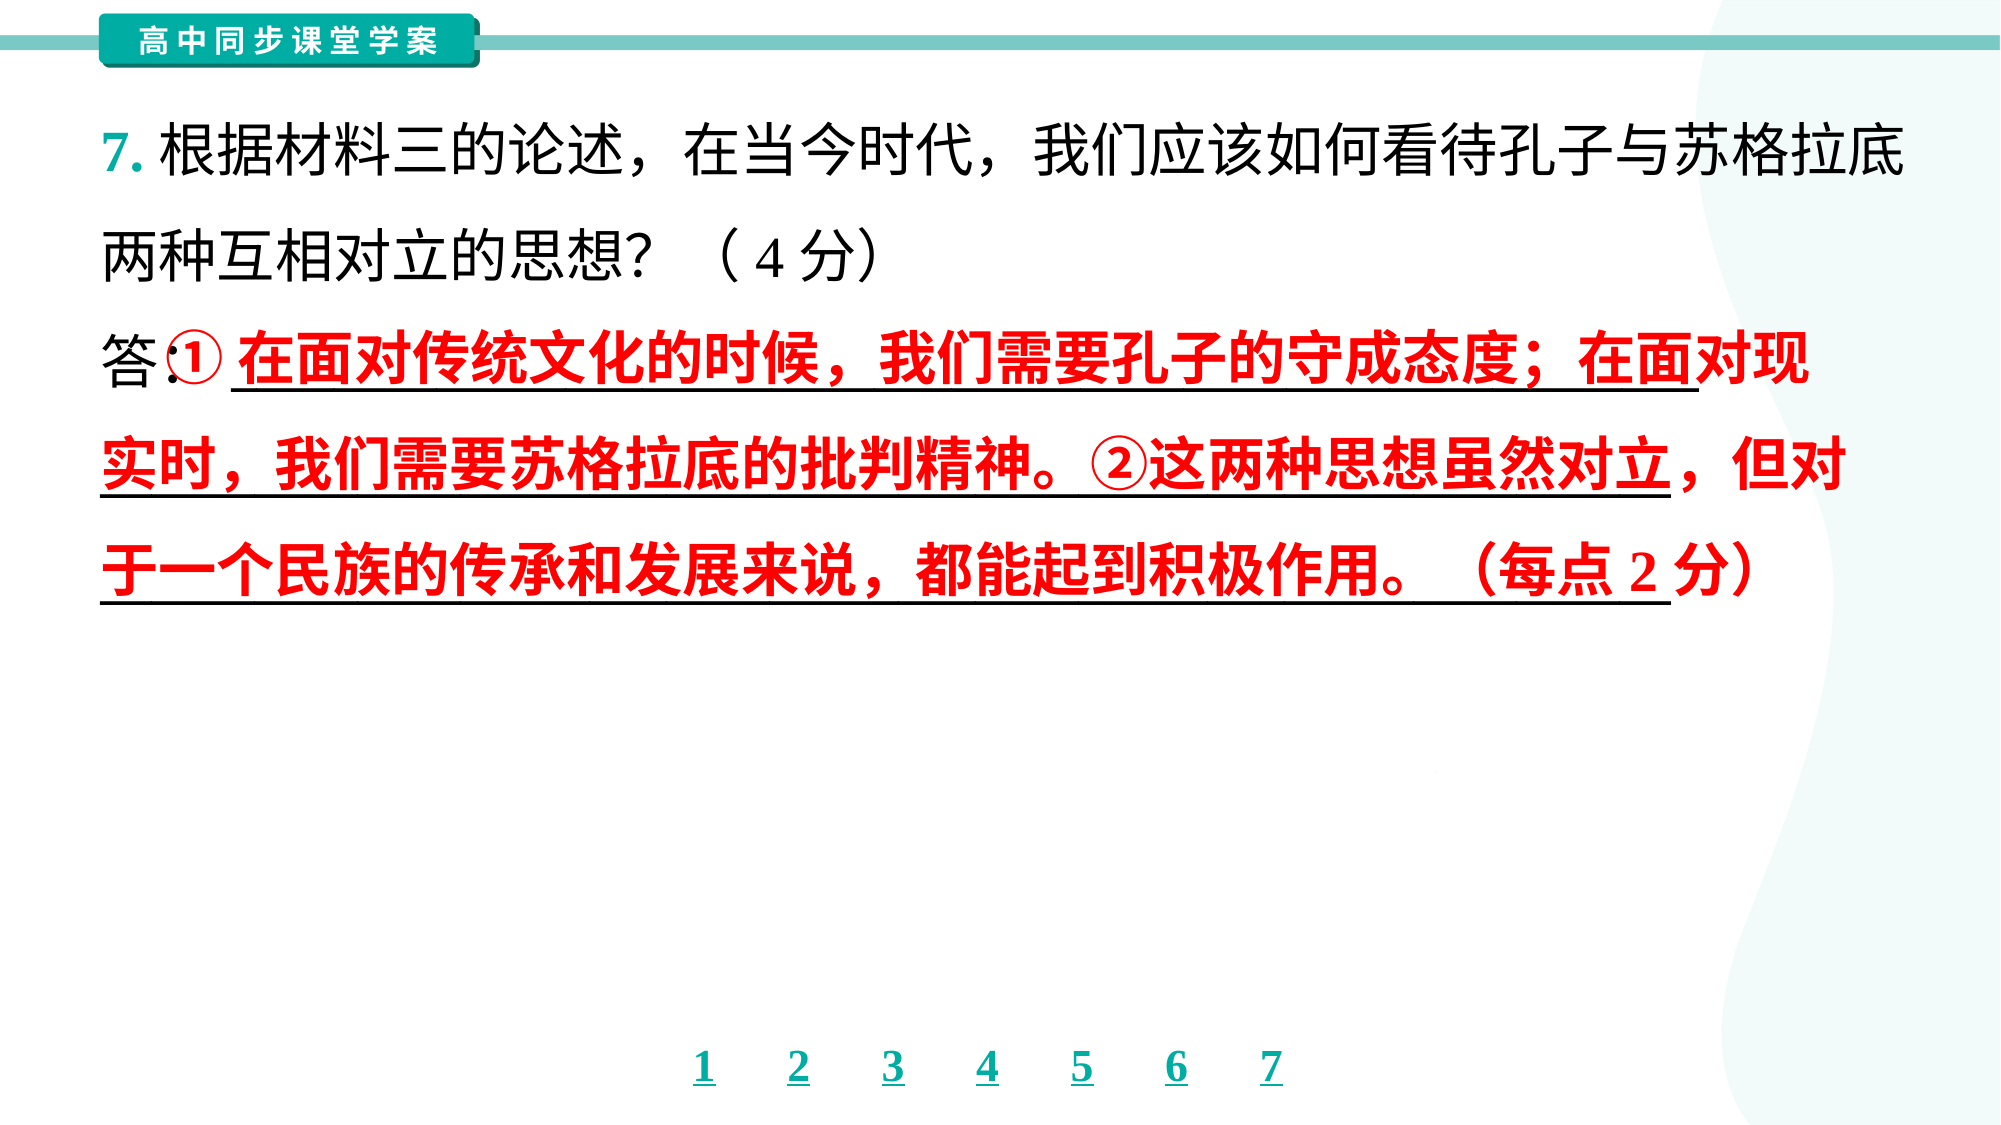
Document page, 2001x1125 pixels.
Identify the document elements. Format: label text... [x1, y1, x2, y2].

text_box 7.根据材料三的论述，在当今时代，我们应该如何看待孔子与苏格拉底 两种互相对立的思想？（4分） 答：_________________________________________________________ _____________________________________________________________ _____________________________________________________________ [100, 604, 1899, 608]
text_box ①在面对传统文化的时候，我们需要孔子的守成态度；在面对现 实时，我们需要苏格拉底的批判精神。②这两种思想虽然对立，但对 于一个民族的传承和发展来说，都能起到积极作用。（每点2分） [100, 284, 1899, 604]
text_box 7.根据材料三的论述，在当今时代，我们应该如何看待孔子与苏格拉底 两种互相对立的思想？（4分） 答：_________________________________________________________ _____________________________________________________________ _____________________________________________________________ [100, 76, 1899, 284]
picture [0, 0, 2000, 1125]
